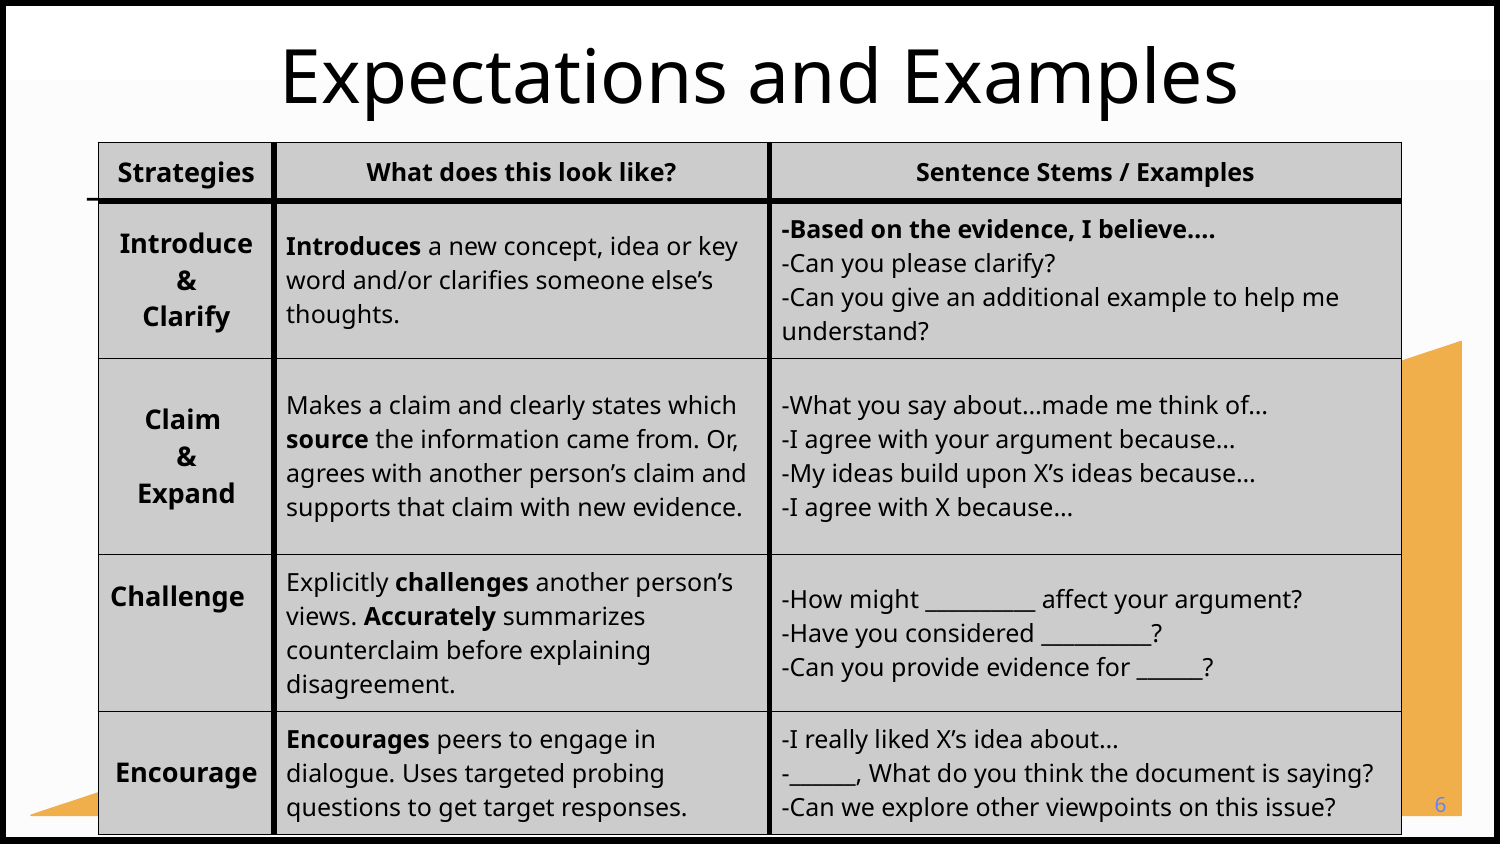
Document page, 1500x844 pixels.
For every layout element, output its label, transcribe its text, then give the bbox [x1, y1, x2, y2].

table_cell Introduces a new concept, idea or key word and/or clarifies someone else’s thoughts. [277, 204, 767, 358]
table_header What does this look like? [277, 143, 767, 198]
table_cell Encourages peers to engage in dialogue. Uses targeted probing questions to get target responses. [277, 712, 767, 834]
text_box [0, 0, 1500, 844]
table_cell Encourage [99, 712, 271, 834]
table_cell Makes a claim and clearly states which source the information came from. Or, agrees with another person’s claim and supports that claim with new evidence. [277, 359, 767, 554]
table_header Sentence Stems / Examples [772, 143, 1401, 198]
table_cell Introduce & Clarify [99, 204, 271, 358]
table_cell -Based on the evidence, I believe…. -Can you please clarify? -Can you give an additional example to help me understand? [772, 204, 1401, 358]
table_cell -How might __________ affect your argument? -Have you considered __________? -Can you provide evidence for ______? [772, 555, 1401, 711]
table_cell Challenge [99, 555, 271, 711]
text_box [1402, 341, 1462, 787]
table_cell Claim & Expand [99, 359, 271, 554]
slide_number ‹#› [1402, 787, 1462, 825]
table_cell -I really liked X’s idea about… -______, What do you think the document is saying? -Can we explore other viewpoints on this issue? [772, 712, 1401, 834]
table_header Strategies [99, 143, 271, 198]
table_cell -What you say about…made me think of… -I agree with your argument because… -My ideas build upon X’s ideas because… -I agree with X because… [772, 359, 1401, 554]
table_cell Explicitly challenges another person’s views. Accurately summarizes counterclaim before explaining disagreement. [277, 555, 767, 711]
text_box [30, 793, 98, 816]
text_box Expectations and Examples [107, 14, 1412, 130]
